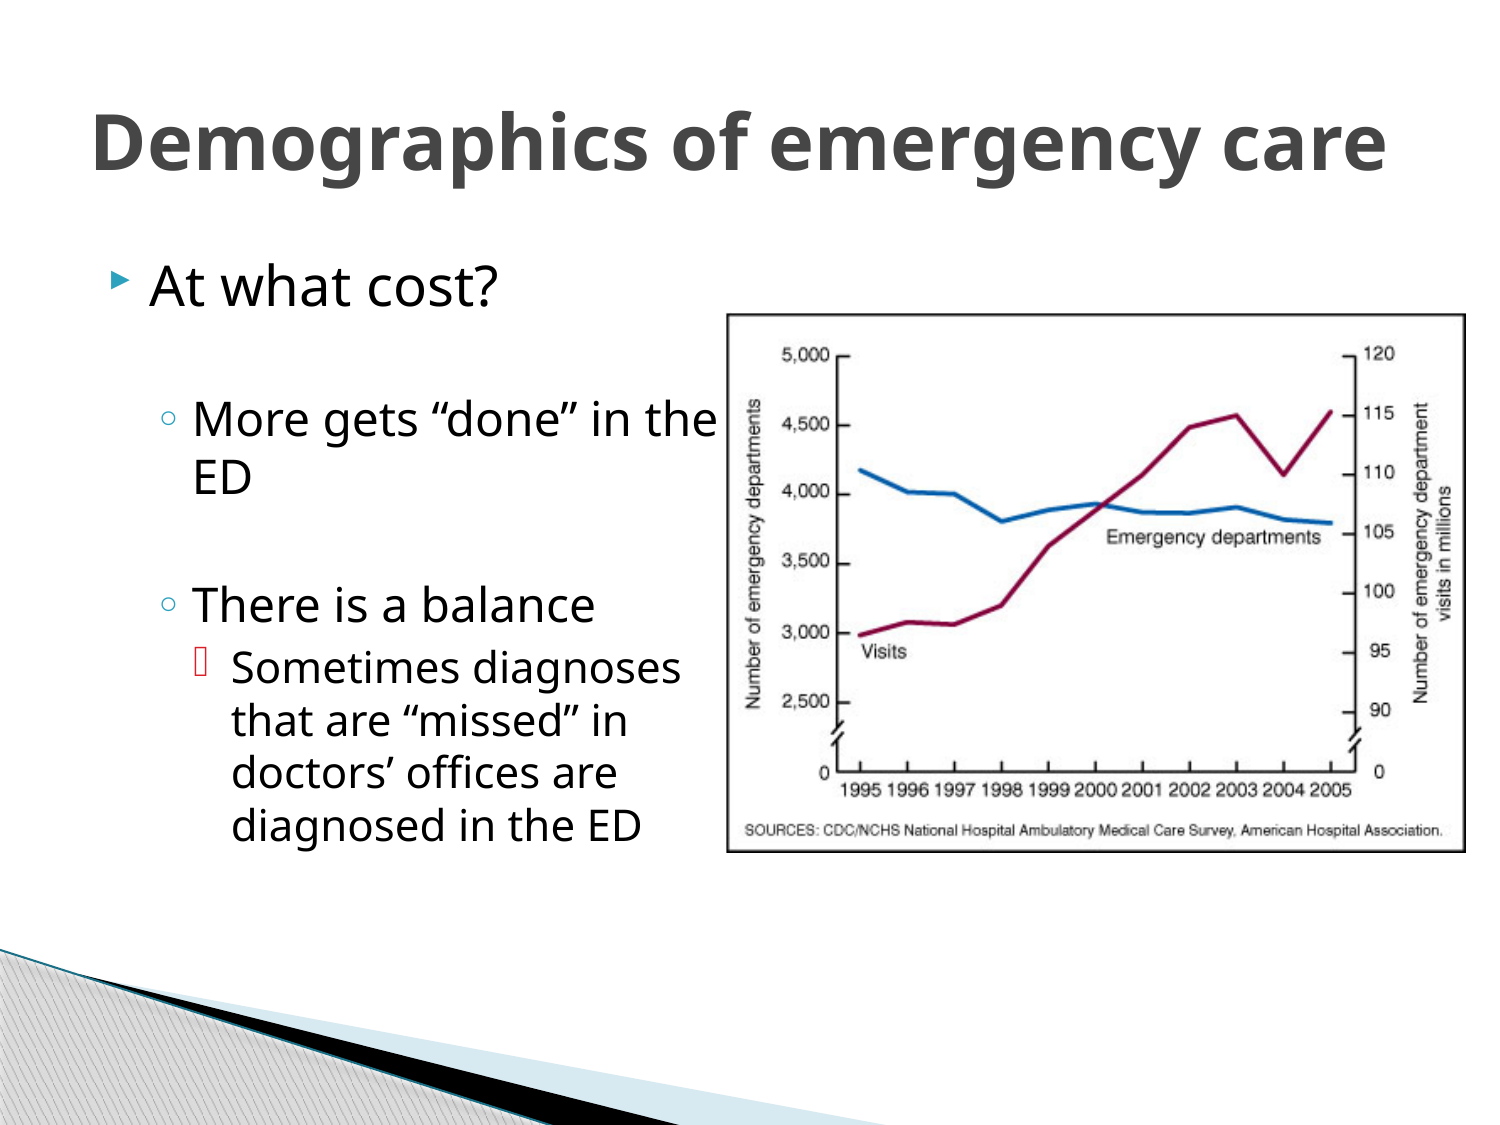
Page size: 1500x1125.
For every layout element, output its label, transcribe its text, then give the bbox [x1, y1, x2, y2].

title Demographics of emergency care [75, 45, 1425, 233]
picture [724, 312, 1466, 853]
list At what cost? More gets “done” in the ED There is a balance Sometimes diagnoses that are “missed” in doctors’ offices are diagnosed in the ED [74, 242, 738, 986]
